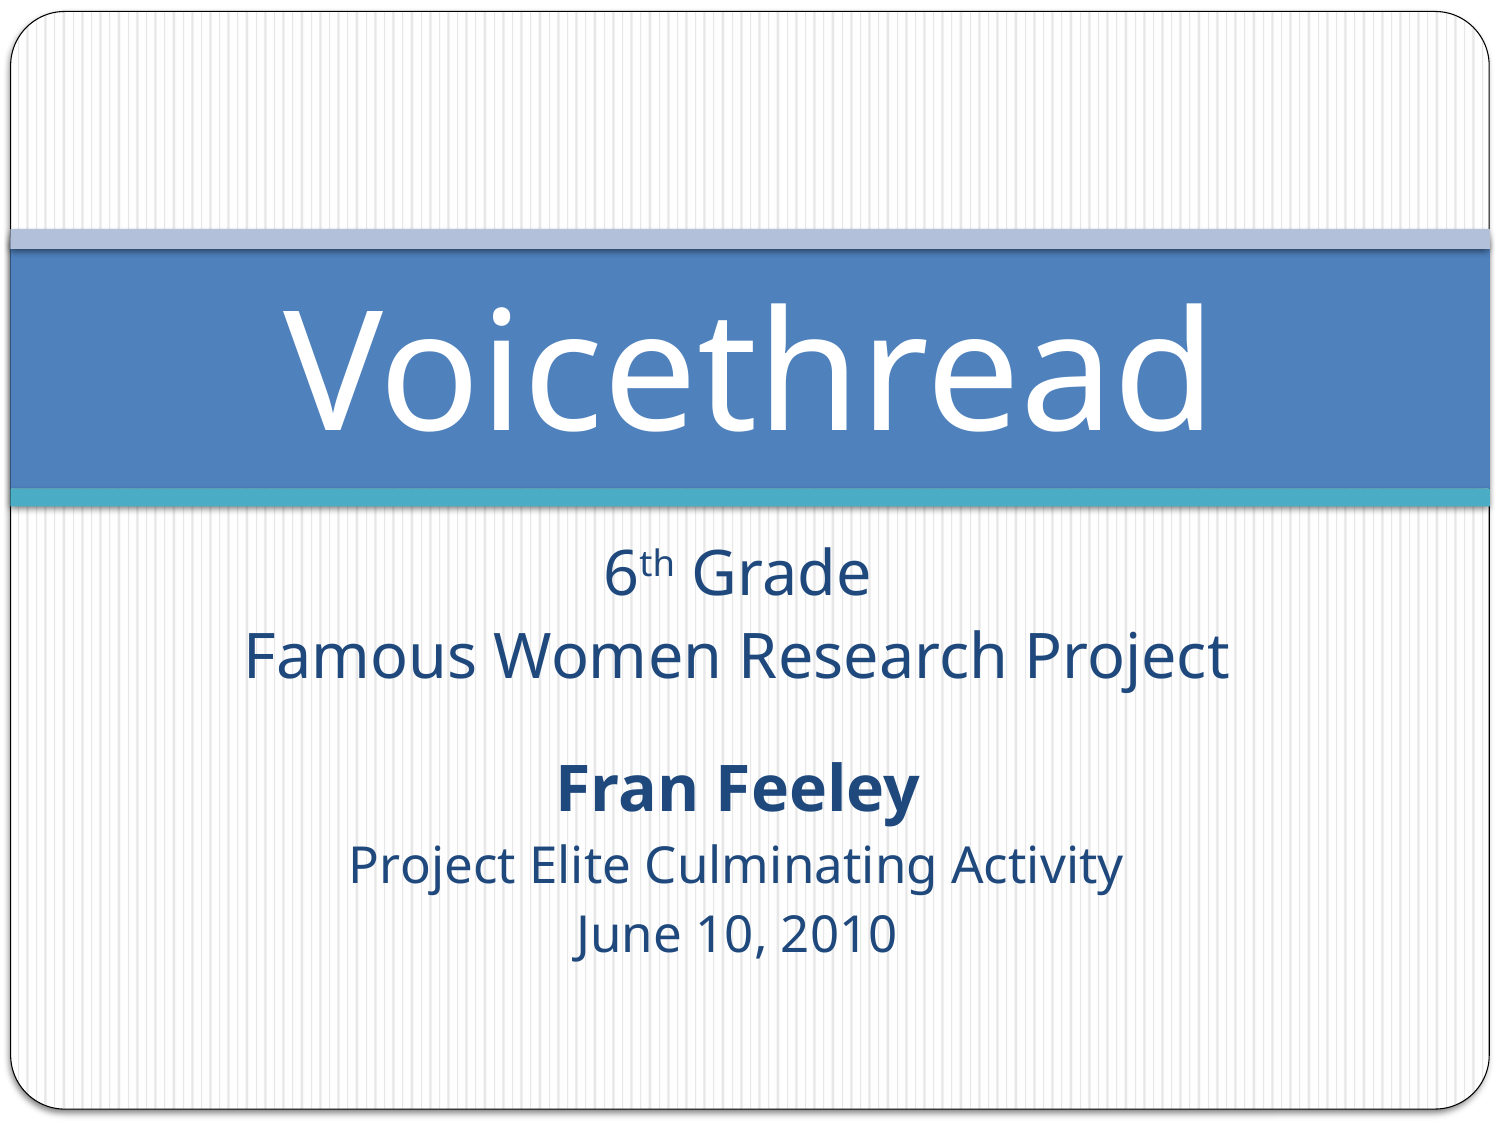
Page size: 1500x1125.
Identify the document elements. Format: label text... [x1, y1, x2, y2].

subtitle 6th Grade Famous Women Research Project Fran Feeley Project Elite Culminating Activity June 10, 2010 [212, 524, 1263, 1026]
title Voicethread [74, 246, 1426, 489]
